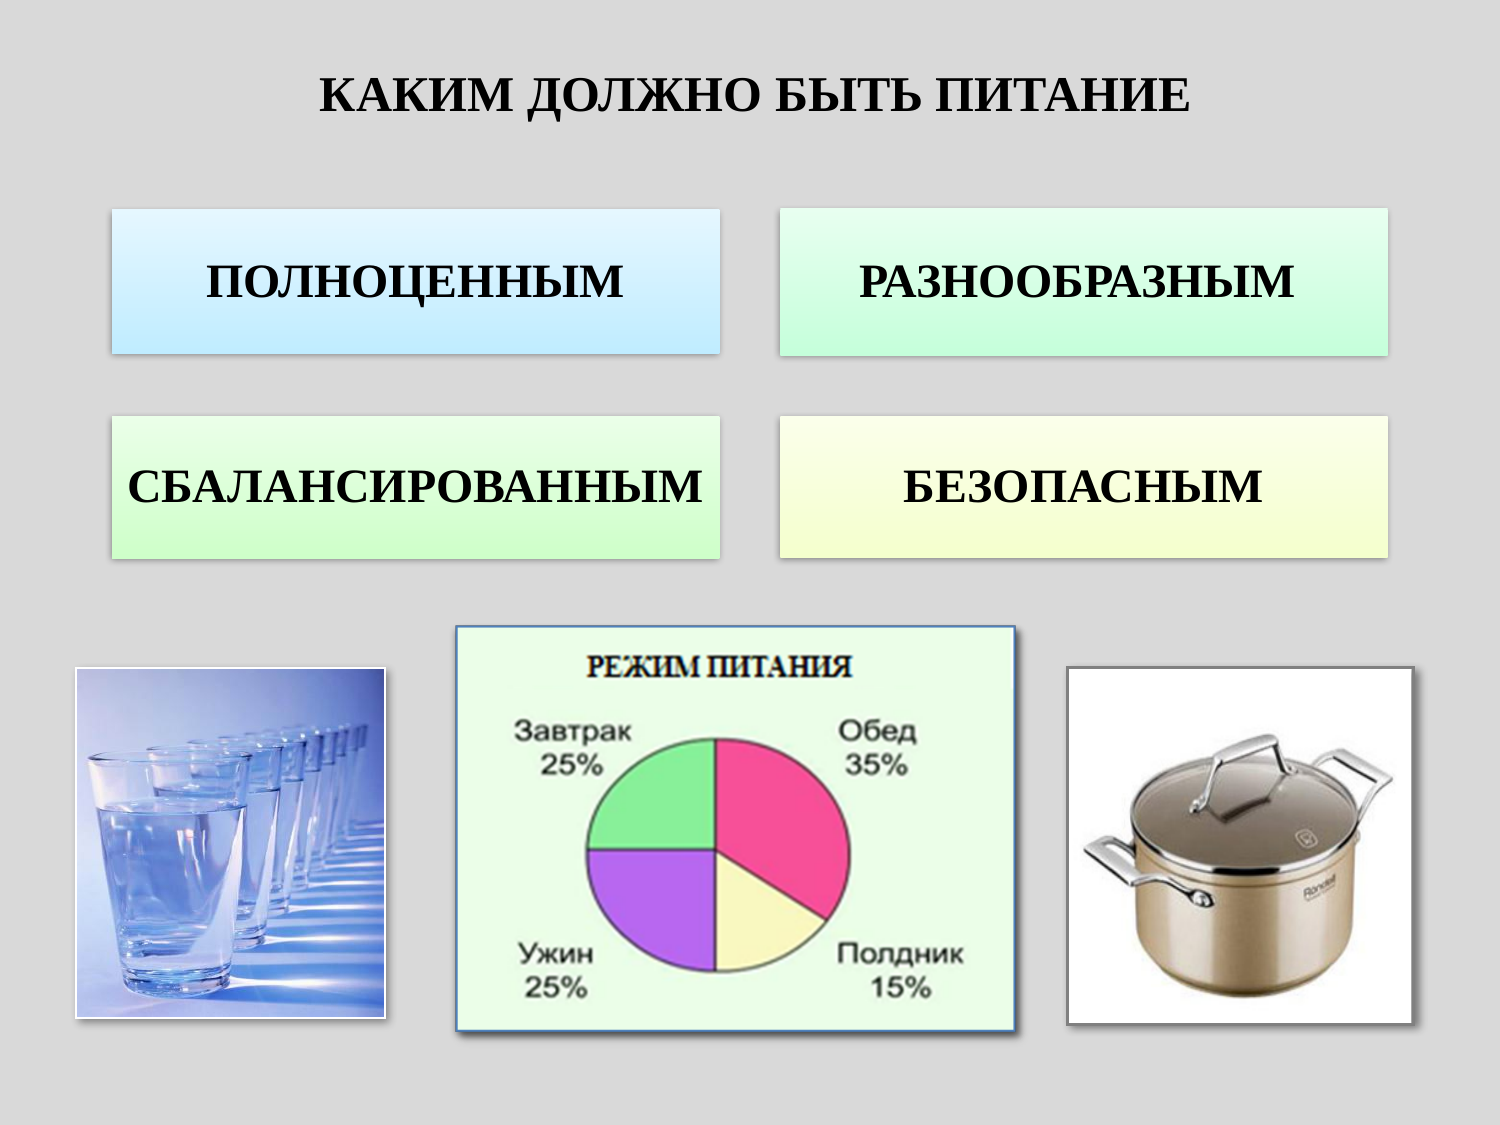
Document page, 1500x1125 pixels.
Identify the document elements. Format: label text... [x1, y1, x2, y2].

text_box КАКИМ ДОЛЖНО БЫТЬ ПИТАНИЕ [88, 54, 1424, 130]
picture [76, 668, 385, 1018]
picture [1068, 668, 1412, 1024]
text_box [111, 172, 1389, 1083]
